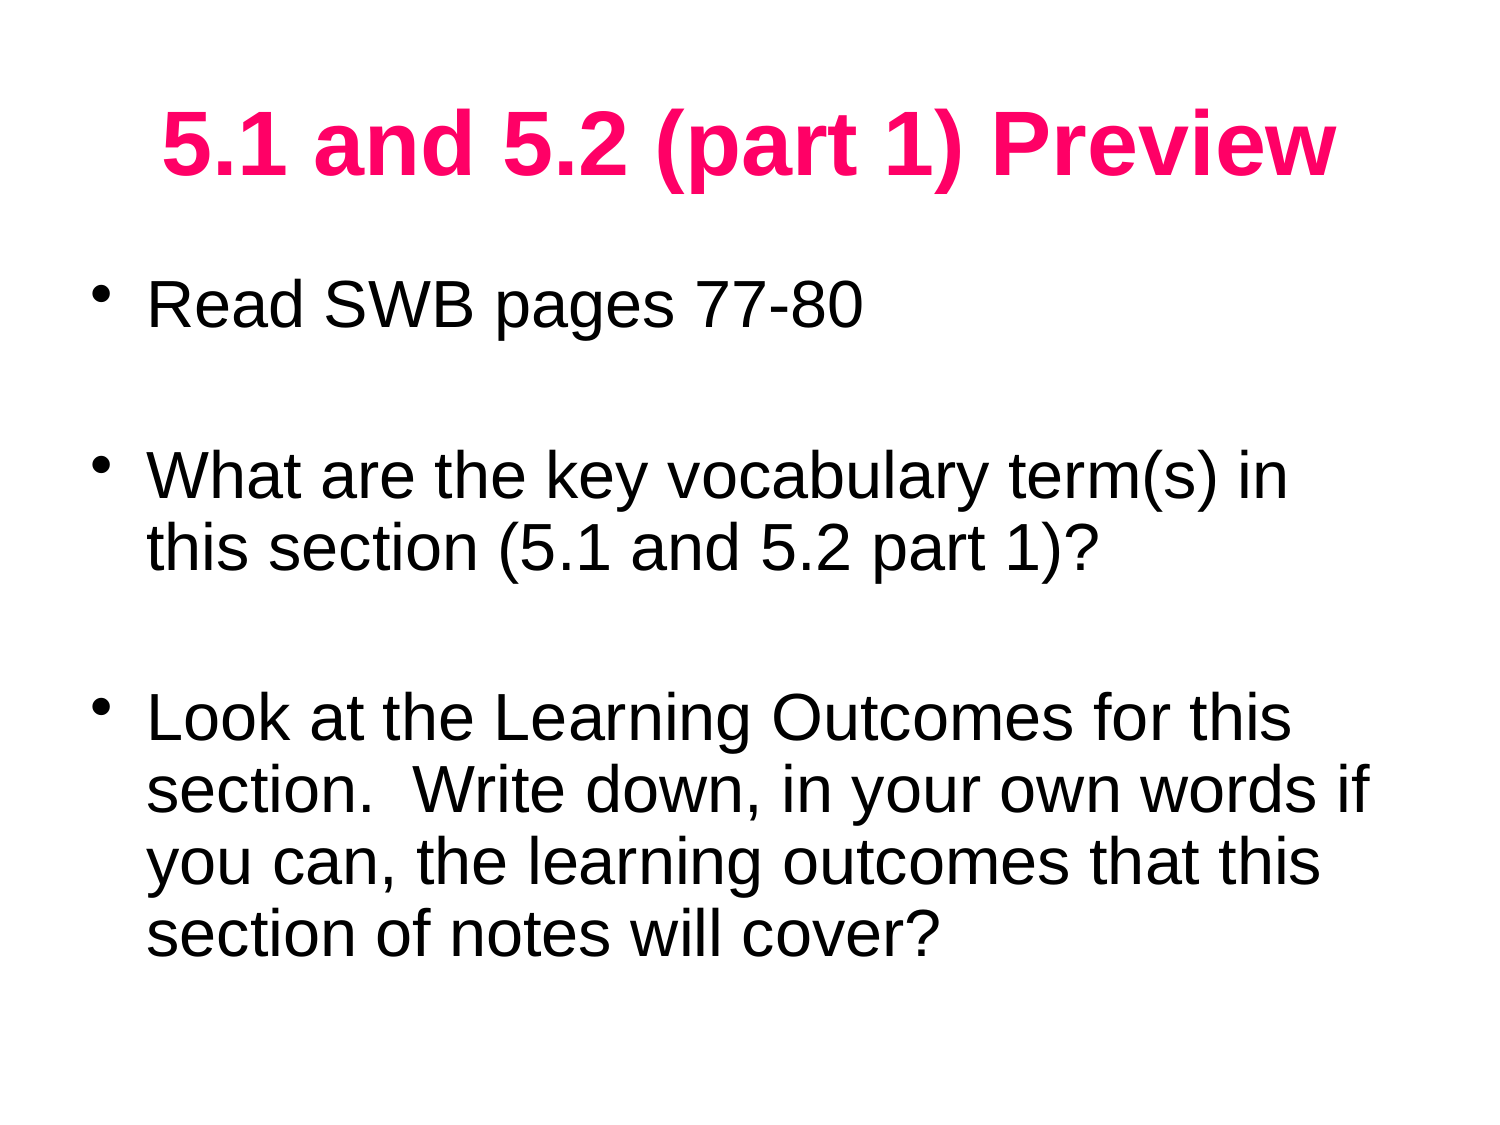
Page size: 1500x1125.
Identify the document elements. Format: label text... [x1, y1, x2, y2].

title 5.1 and 5.2 (part 1) Preview [74, 44, 1426, 233]
list Read SWB pages 77-80 What are the key vocabulary term(s) in this section (5.1 and 5.2 part 1)? Look at the Learning Outcomes for this section. Write down, in your own words if you can, the learning outcomes that this section of notes will cover? [74, 262, 1426, 1006]
